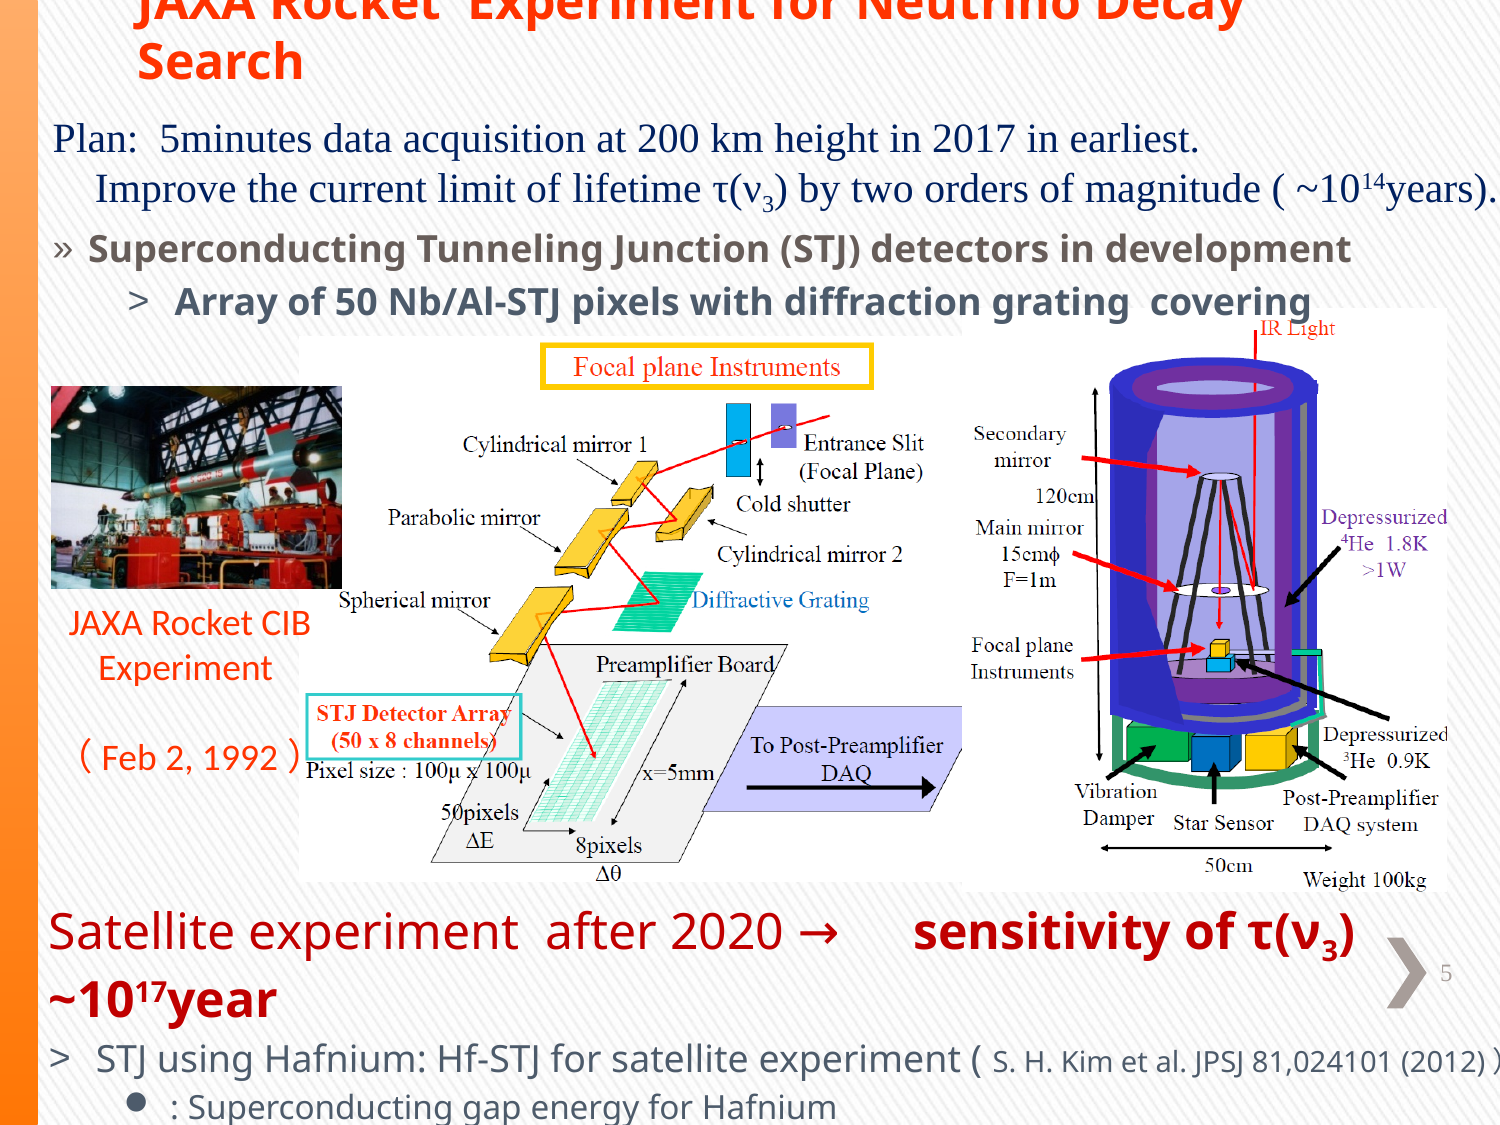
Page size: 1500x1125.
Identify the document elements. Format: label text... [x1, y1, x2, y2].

title JAXA Rocket Experiment for Neutrino Decay Search [122, 7, 1318, 97]
slide_number 5 [1425, 941, 1488, 1002]
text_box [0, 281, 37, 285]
picture [438, 1103, 448, 1117]
picture [606, 1103, 616, 1117]
picture [37, 0, 1500, 1125]
picture [507, 1103, 517, 1117]
picture [232, 1103, 242, 1117]
text_box JAXA Rocket CIB Experiment （Feb 2, 1992） [37, 590, 288, 786]
picture [467, 1103, 477, 1117]
